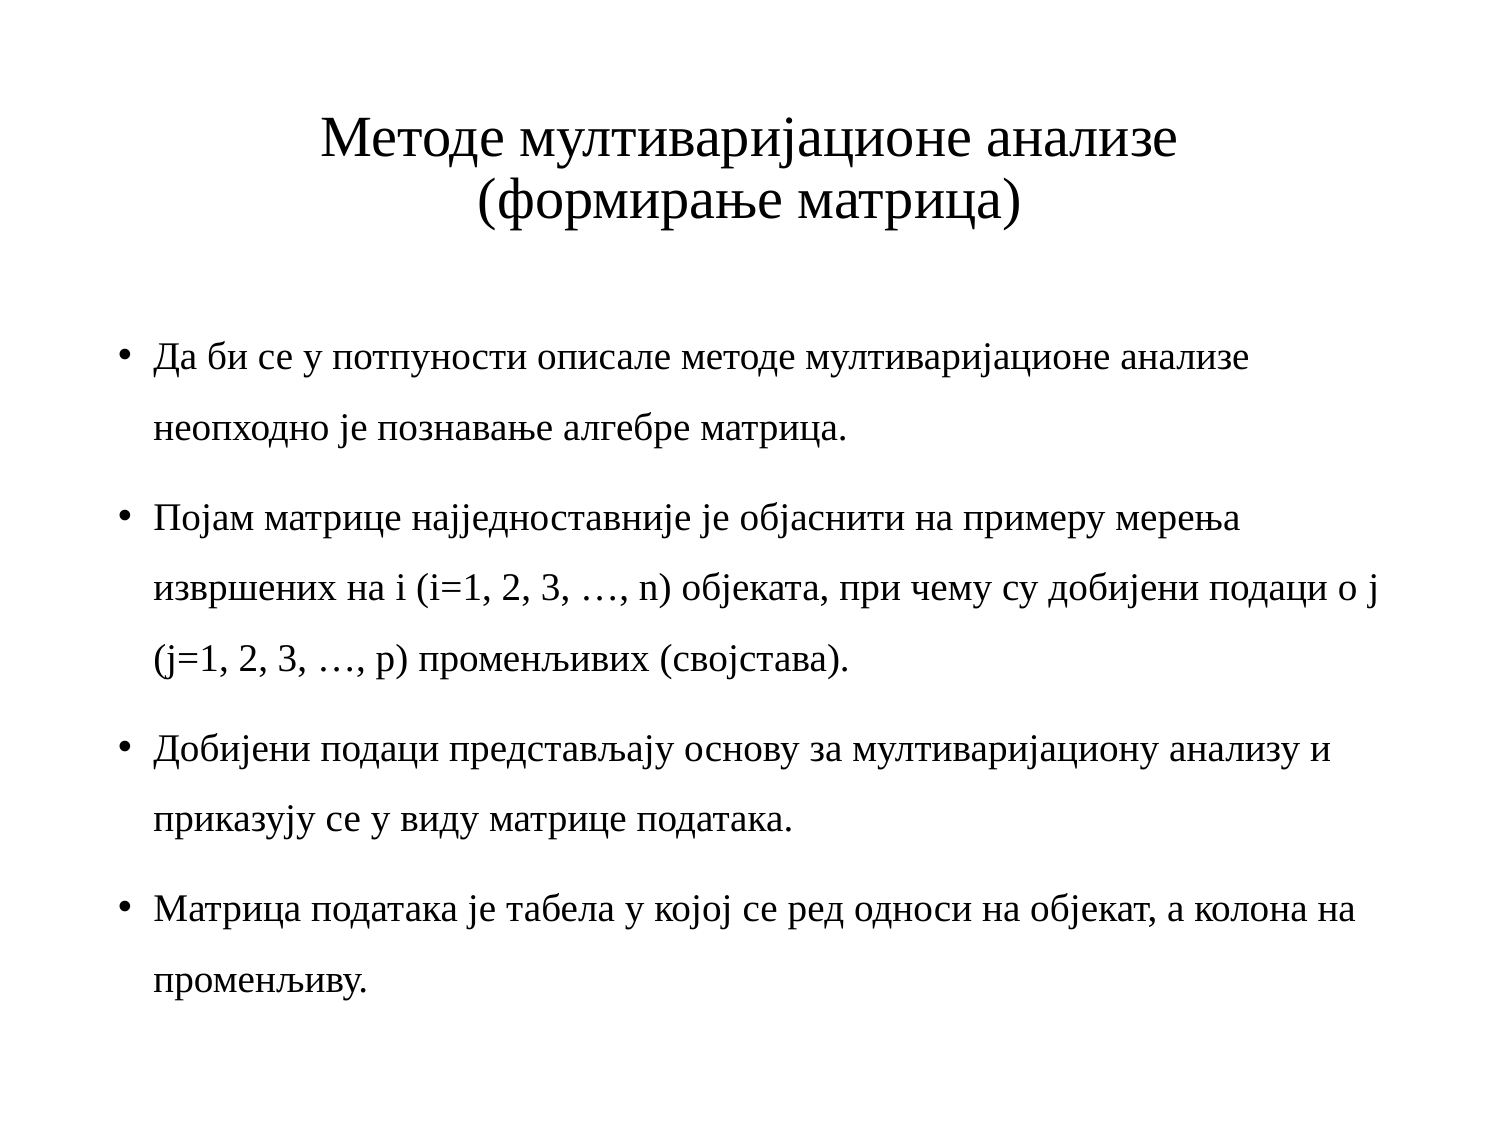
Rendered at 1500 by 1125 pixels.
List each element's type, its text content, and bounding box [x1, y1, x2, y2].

list Да би се у потпуности описале методе мултиваријационе анализе неопходно је познавање алгебре матрица. Појам матрице најједноставније је објаснити на примеру мерења извршених на i (i=1, 2, 3, …, n) објеката, при чему су добијени подаци о j (j=1, 2, 3, …, p) променљивих (својстава). Добијени подаци представљају основу за мултиваријациону анализу и приказују се у виду матрице података. Матрица података је табела у којој се ред односи на објекат, а колона на променљиву. [103, 299, 1397, 1014]
title Методе мултиваријационе анализе (формирање матрица) [103, 59, 1397, 278]
